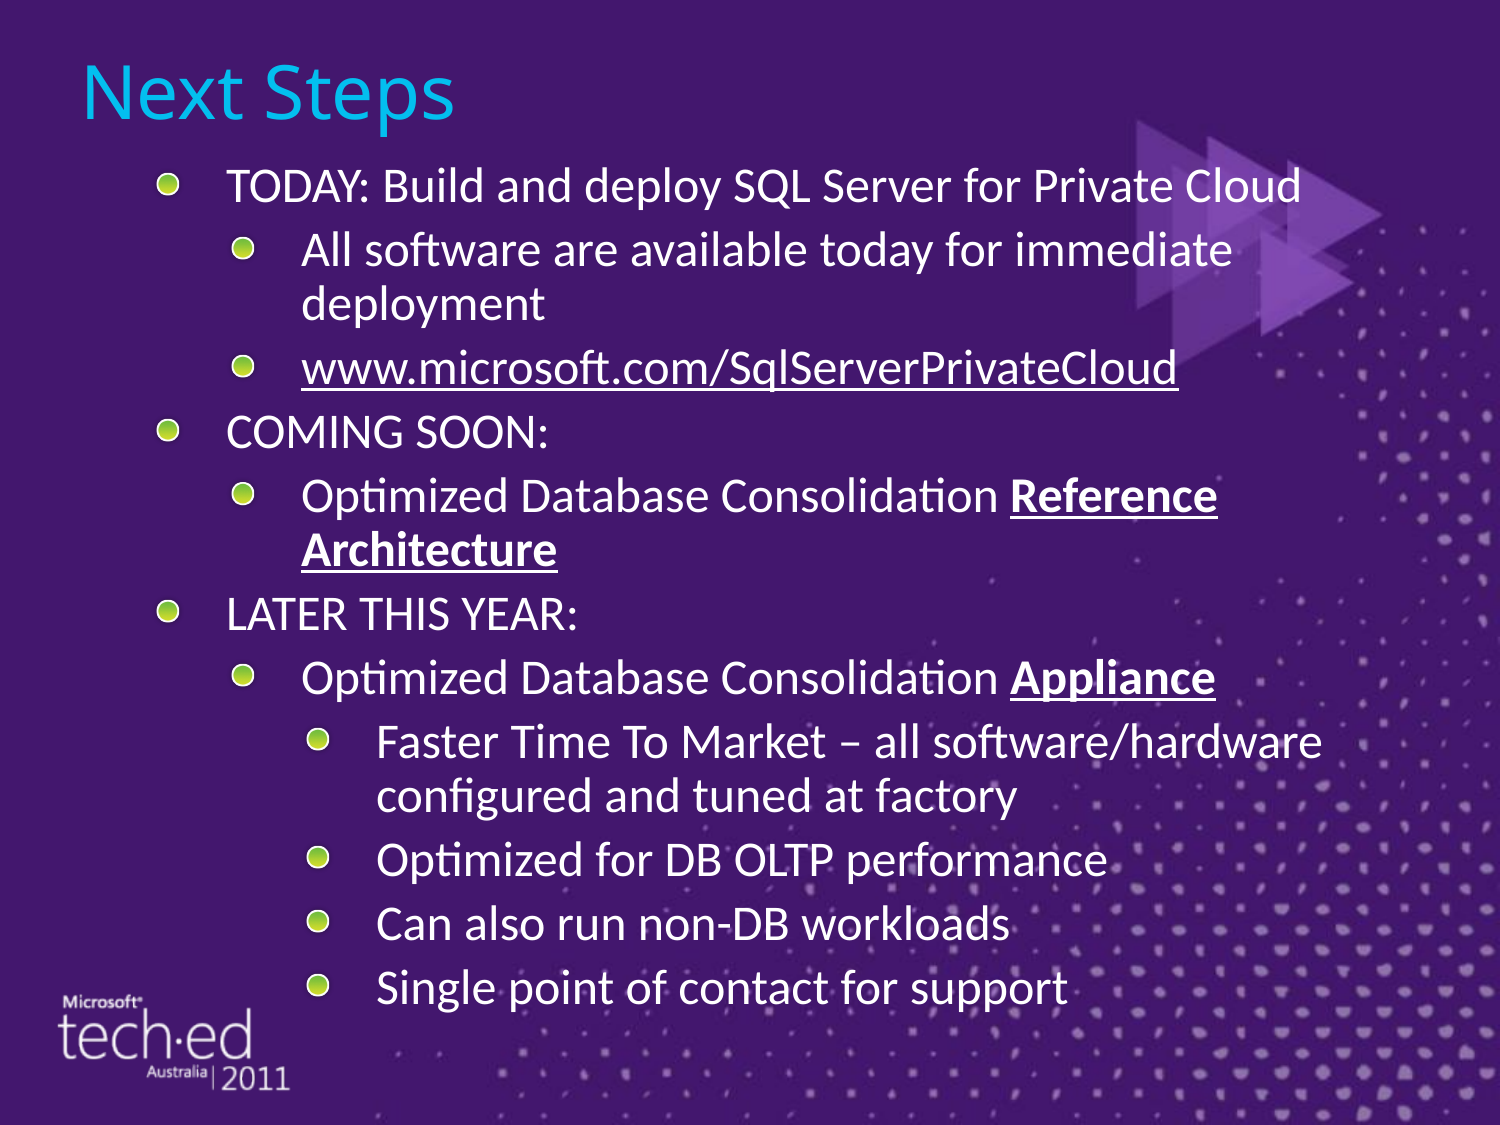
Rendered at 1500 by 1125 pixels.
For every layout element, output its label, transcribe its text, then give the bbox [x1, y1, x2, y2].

picture [225, 230, 261, 266]
picture [150, 412, 186, 448]
picture [150, 166, 186, 202]
picture [300, 721, 336, 757]
picture [225, 348, 261, 384]
text_box TODAY: Build and deploy SQL Server for Private Cloud All software are available today for immediate deployment www.microsoft.com/SqlServerPrivateCloud COMING SOON: Optimized Database Consolidation Reference Architecture LATER THIS YEAR: Optimized Database Consolidation Appliance Faster Time To Market – all software/hardware configured and tuned at factory Optimized for DB OLTP performance Can also run non-DB workloads Single point of contact for support [135, 152, 1366, 1023]
title Next Steps [64, 0, 1415, 183]
picture [225, 475, 261, 512]
picture [150, 593, 186, 629]
picture [0, 0, 1500, 1125]
picture [300, 903, 336, 939]
picture [225, 657, 261, 693]
picture [300, 839, 336, 875]
picture [300, 967, 336, 1003]
